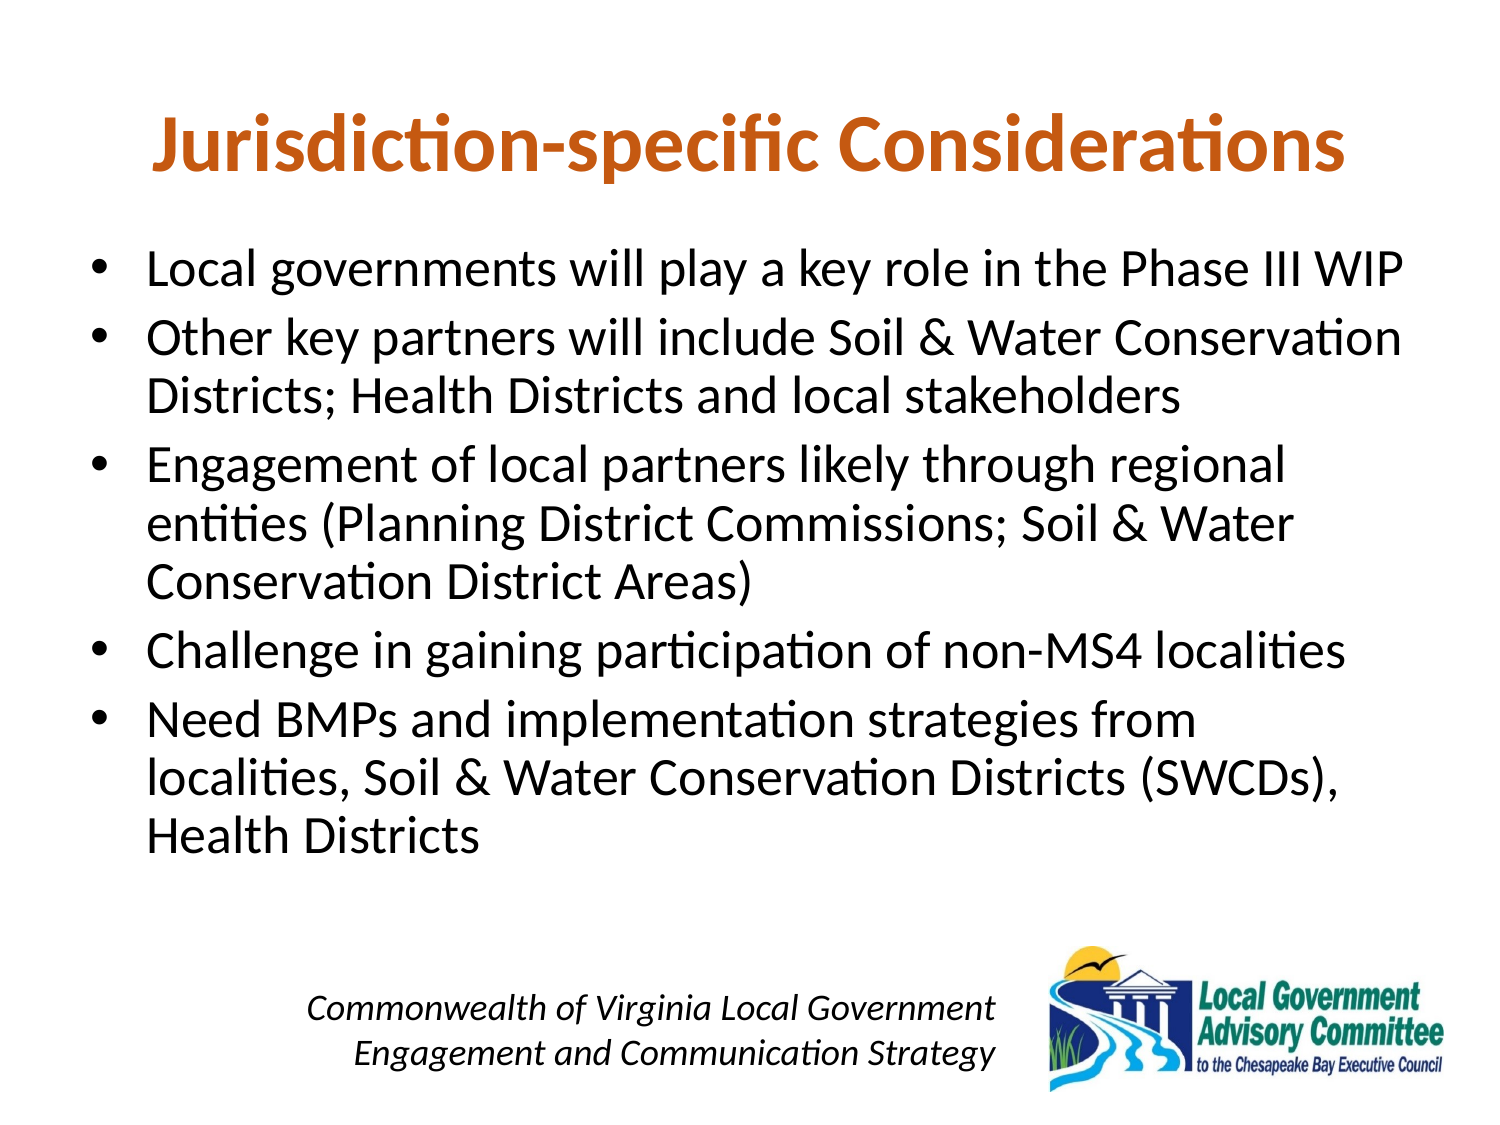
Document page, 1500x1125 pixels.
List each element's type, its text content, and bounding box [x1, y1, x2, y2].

text_box Commonwealth of Virginia Local Government Engagement and Communication Strategy [176, 975, 1020, 1081]
list Local governments will play a key role in the Phase III WIP Other key partners will include Soil & Water Conservation Districts; Health Districts and local stakeholders Engagement of local partners likely through regional entities (Planning District Commissions; Soil & Water Conservation District Areas) Challenge in gaining participation of non-MS4 localities Need BMPs and implementation strategies from localities, Soil & Water Conservation Districts (SWCDs), Health Districts [75, 233, 1425, 975]
title Jurisdiction-specific Considerations [75, 45, 1425, 233]
picture [1048, 946, 1444, 1092]
